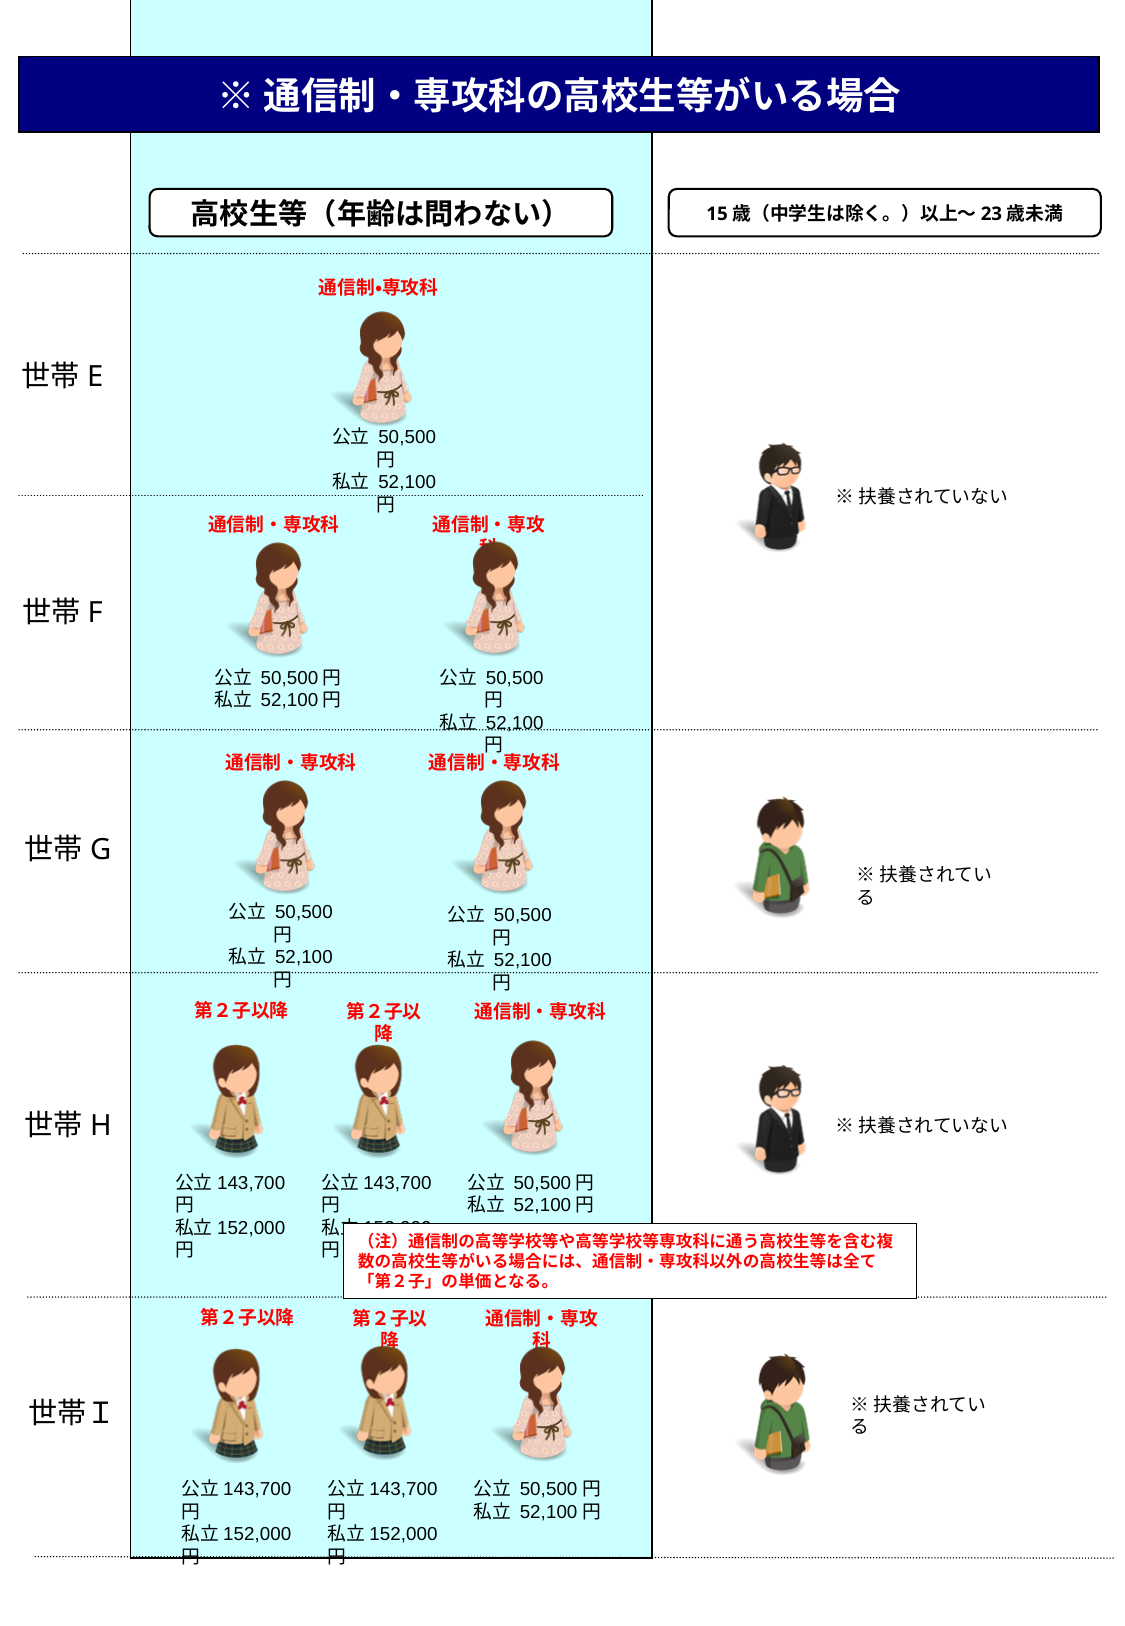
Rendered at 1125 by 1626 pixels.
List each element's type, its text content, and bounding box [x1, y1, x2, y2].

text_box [166, 1297, 620, 1531]
picture [471, 1336, 603, 1468]
picture [433, 769, 564, 901]
text_box 世帯G [5, 822, 131, 873]
picture [463, 1030, 595, 1162]
picture [711, 430, 842, 561]
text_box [408, 505, 570, 719]
picture [314, 1334, 445, 1465]
picture [166, 1337, 297, 1468]
text_box 高校生等（年齢は問わない） [147, 186, 615, 239]
picture [215, 769, 346, 901]
text_box ※扶養されている [848, 855, 1014, 916]
text_box 世帯F [1, 586, 123, 636]
picture [308, 1032, 439, 1164]
picture [166, 1032, 297, 1164]
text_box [295, 268, 465, 479]
picture [425, 531, 556, 663]
text_box 15歳（中学生は除く。）以上～23歳未満 [666, 186, 1104, 239]
text_box ※扶養されている [849, 1385, 1008, 1445]
text_box ※通信制・専攻科の高校生等がいる場合 [19, 56, 1099, 132]
picture [711, 790, 842, 921]
picture [711, 1053, 842, 1183]
text_box 世帯Ｉ [12, 1386, 133, 1437]
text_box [160, 990, 631, 1224]
text_box 世帯E [1, 349, 124, 400]
picture [208, 532, 339, 663]
text_box [130, 132, 652, 1559]
text_box [130, 0, 652, 56]
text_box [408, 743, 581, 957]
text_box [186, 505, 361, 719]
text_box 世帯H [9, 1099, 128, 1150]
picture [312, 300, 443, 432]
text_box ※扶養されていない [848, 477, 1034, 515]
picture [712, 1346, 844, 1478]
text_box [204, 743, 373, 954]
text_box （注）通信制の高等学校等や高等学校等専攻科に通う高校生等を含む複数の高校生等がいる場合には、通信制・専攻科以外の高校生等は全て「第２子」の単価となる。 [343, 1223, 917, 1299]
text_box ※扶養されていない [848, 1106, 1034, 1144]
